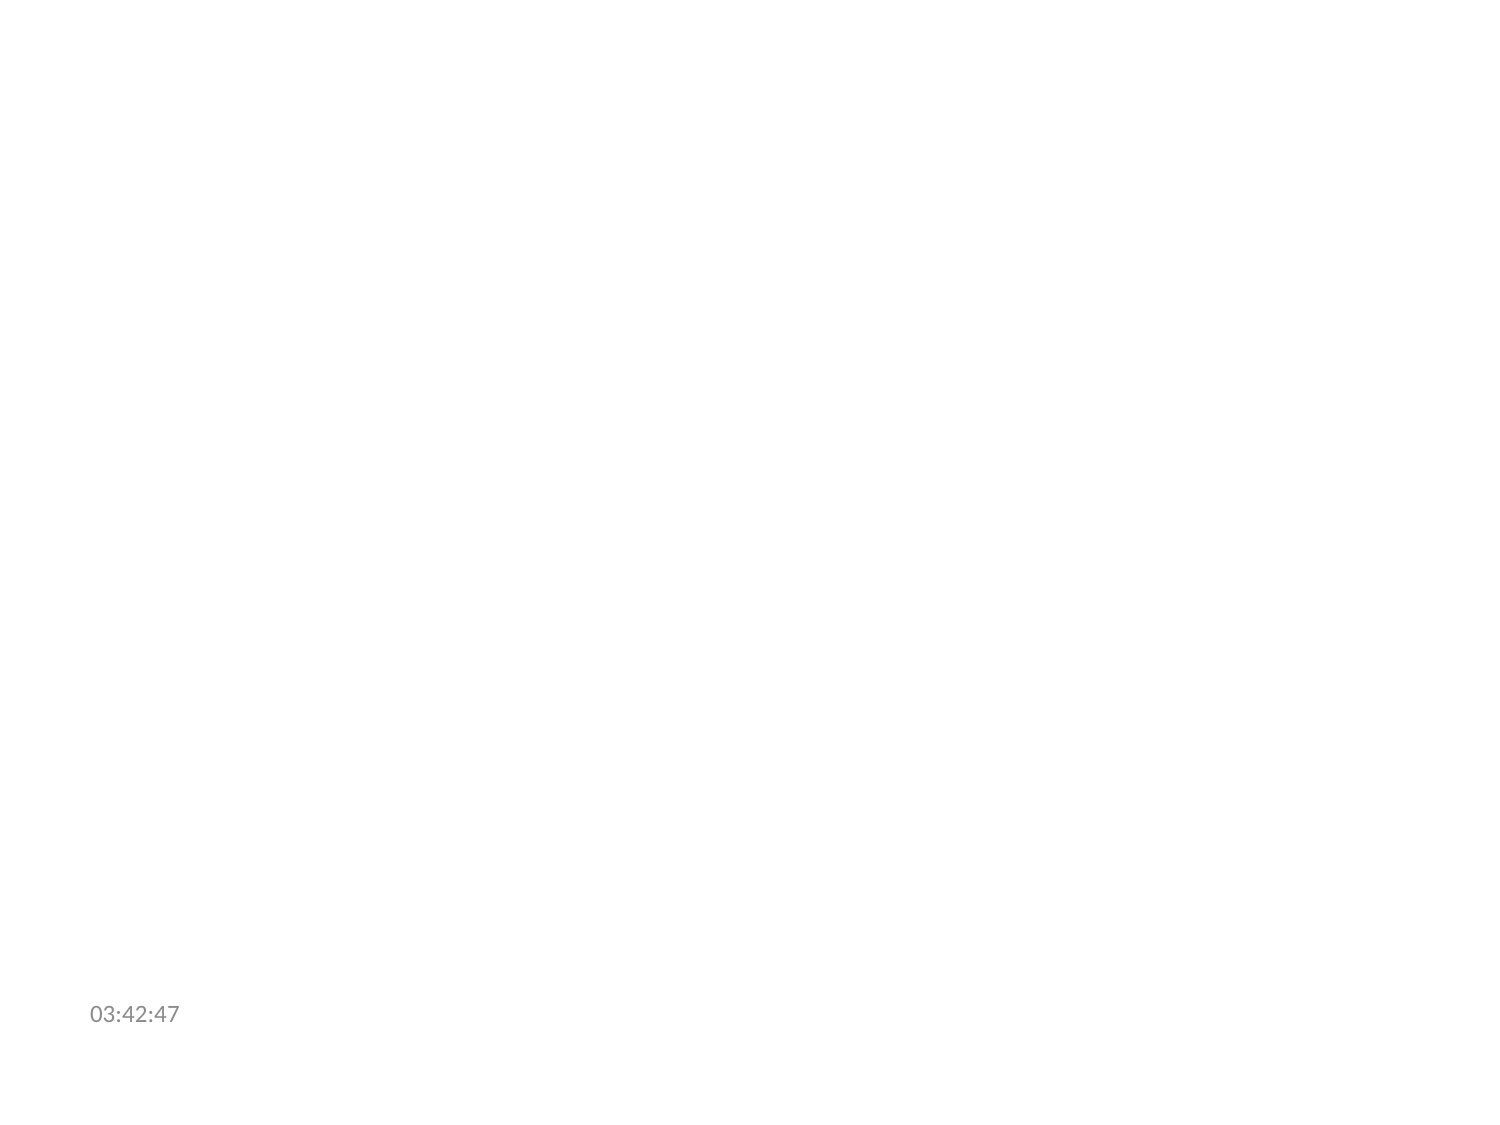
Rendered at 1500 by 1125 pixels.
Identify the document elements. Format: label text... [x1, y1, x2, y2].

text_box 15:35:09 [75, 982, 425, 1043]
